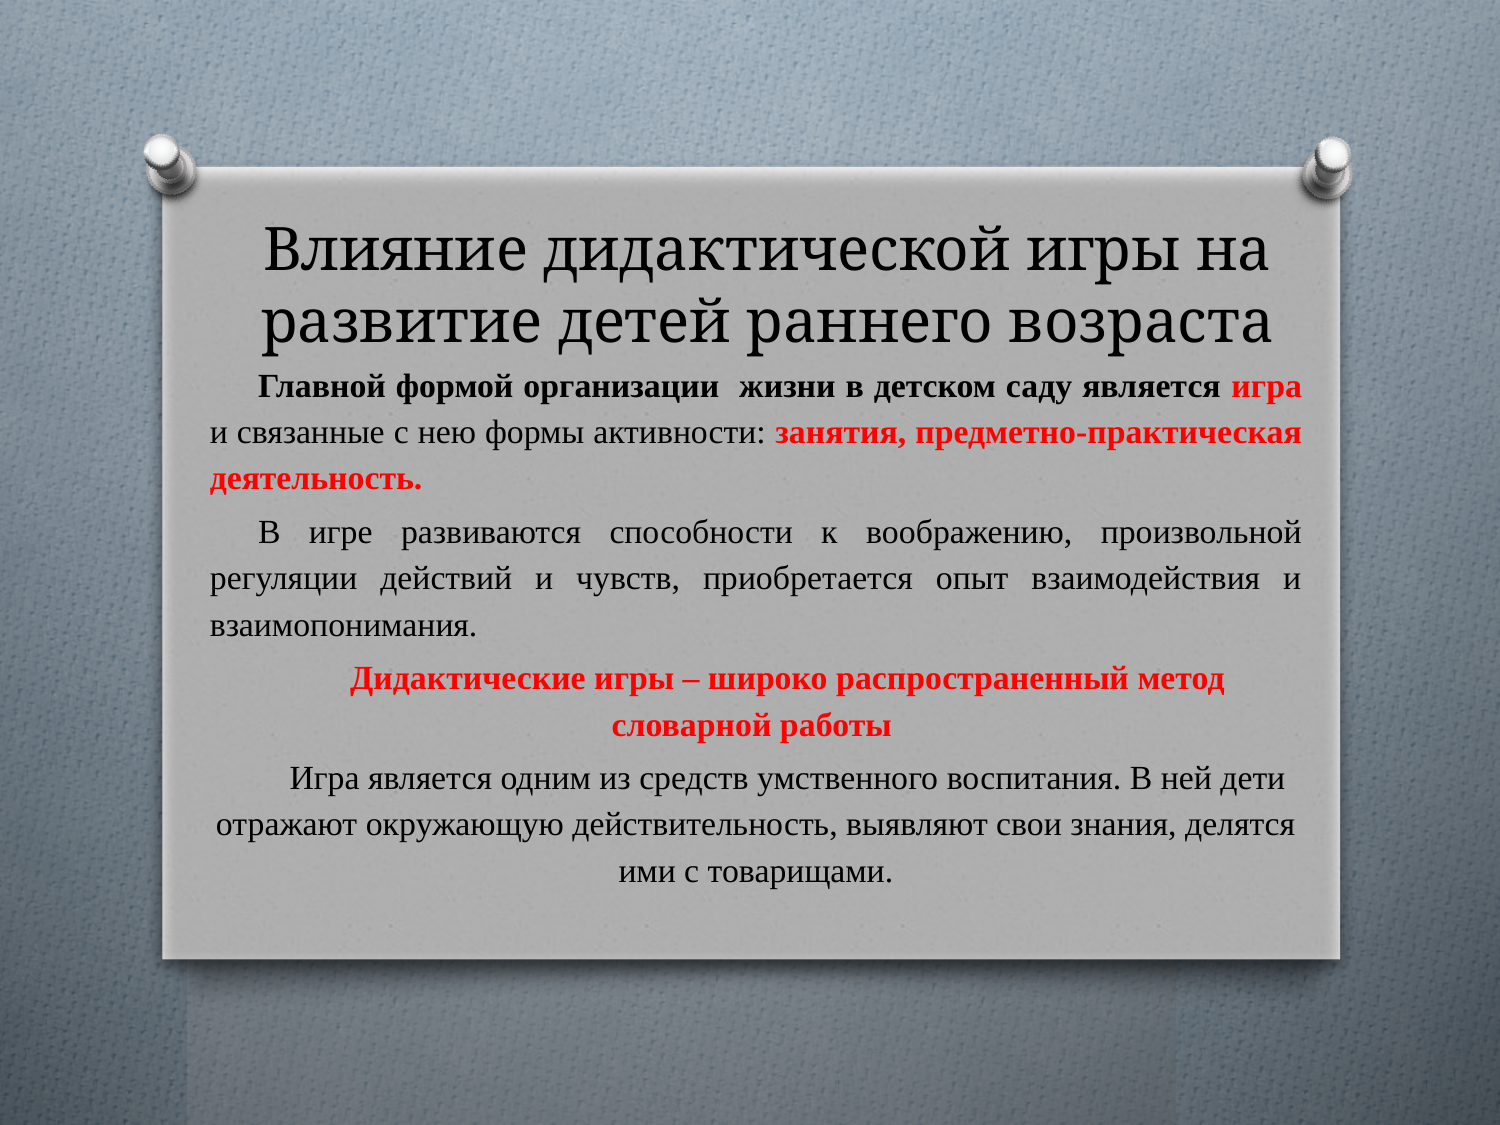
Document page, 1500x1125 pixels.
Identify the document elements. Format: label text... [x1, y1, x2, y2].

title Влияние дидактической игры на развитие детей раннего возраста [230, 184, 1306, 349]
picture [1274, 109, 1396, 230]
subtitle Главной формой организации жизни в детском саду является игра и связанные с нею формы активности: занятия, предметно-практическая деятельность. В игре развиваются способности к воображению, произвольной регуляции действий и чувств, приобретается опыт взаимодействия и взаимопонимания. Дидактические игры – широко распространенный метод словарной работы Игра является одним из средств умственного воспитания. В ней дети отражают окружающую действительность, выявляют свои знания, делятся ими с товарищами. [194, 349, 1317, 906]
picture [112, 100, 235, 224]
